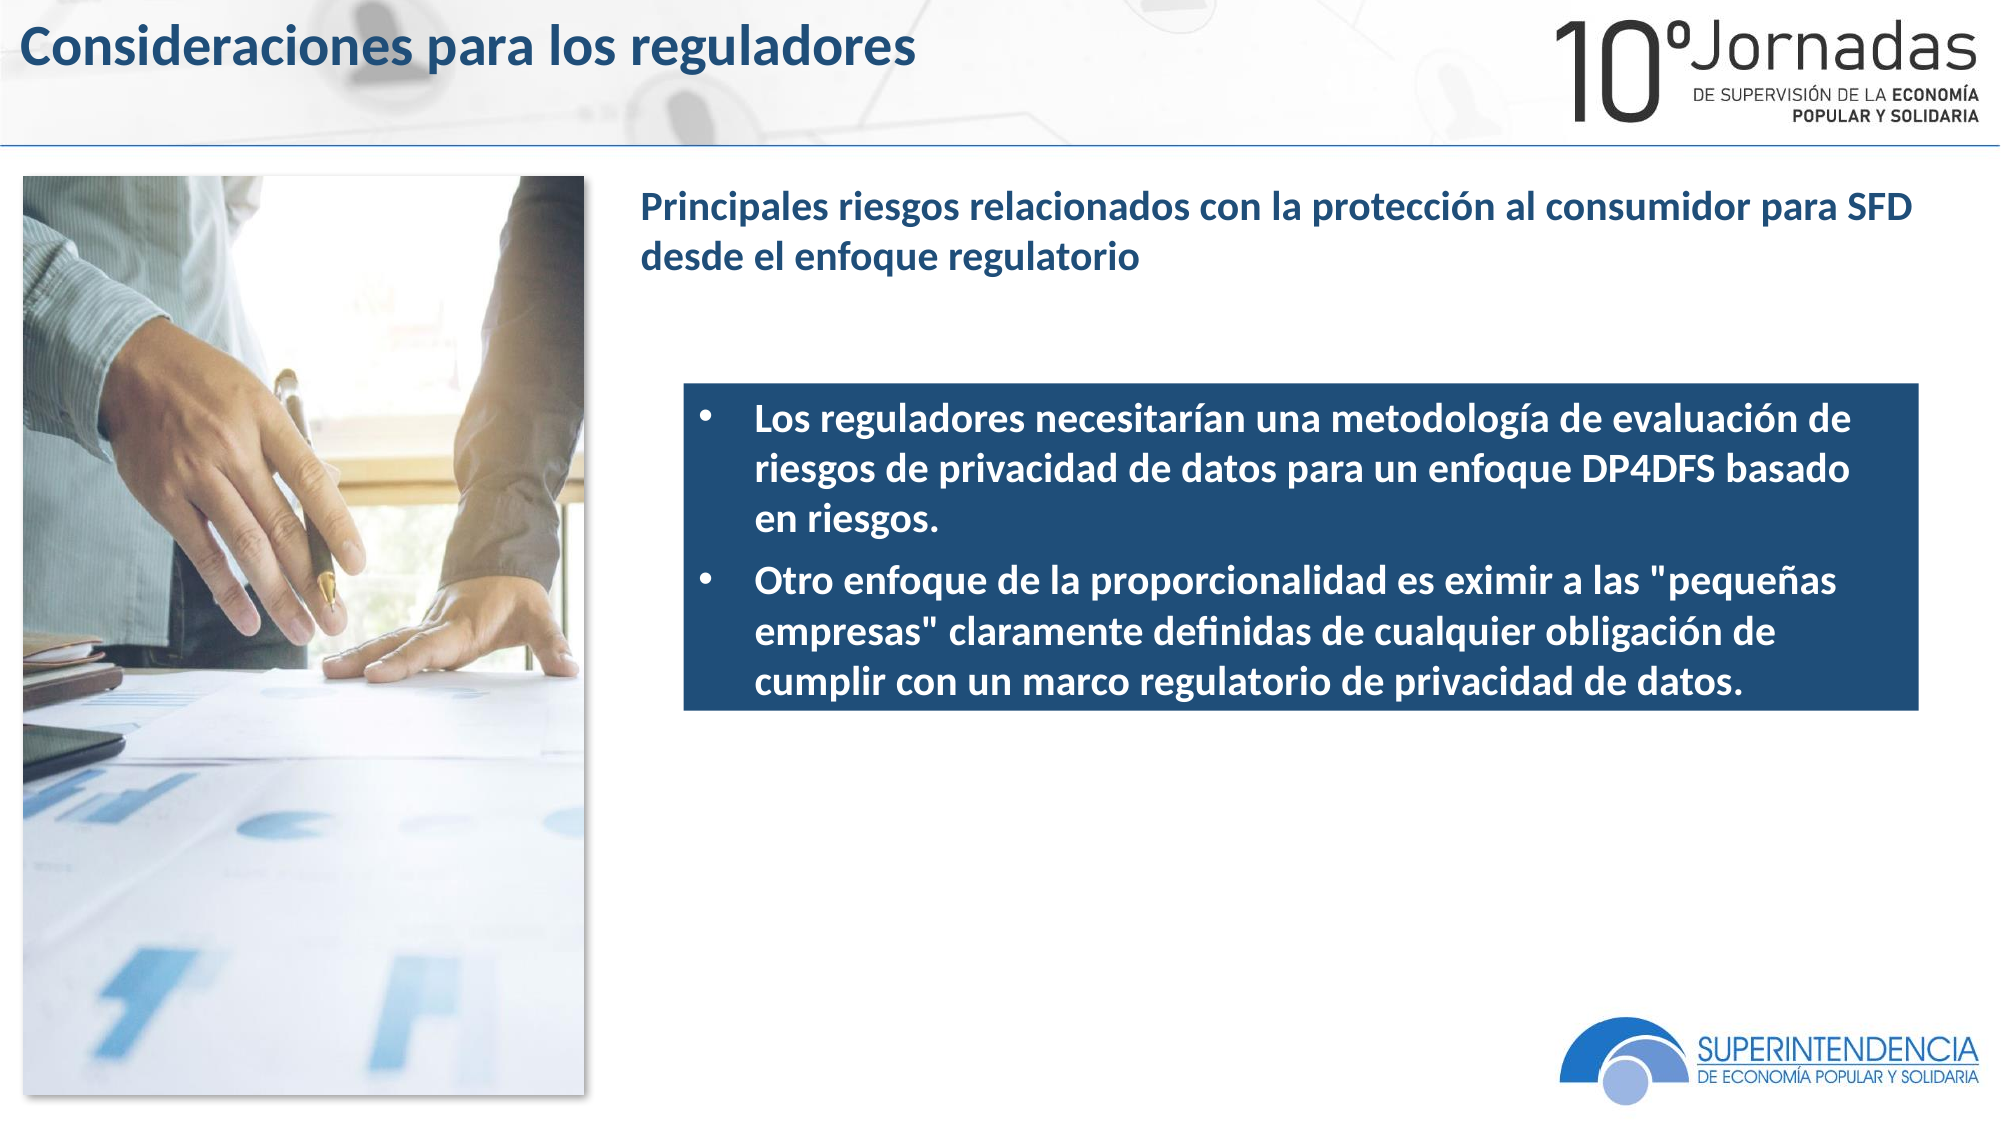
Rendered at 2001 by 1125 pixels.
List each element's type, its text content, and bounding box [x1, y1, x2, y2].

text_box Consideraciones para los reguladores [5, 0, 932, 85]
text_box Los reguladores necesitarían una metodología de evaluación de riesgos de privacidad de datos para un enfoque DP4DFS basado en riesgos. Otro enfoque de la proporcionalidad es eximir a las "pequeñas empresas" claramente definidas de cualquier obligación de cumplir con un marco regulatorio de privacidad de datos. [683, 383, 1919, 711]
picture [0, 0, 2001, 1125]
text_box Principales riesgos relacionados con la protección al consumidor para SFD desde el enfoque regulatorio [625, 171, 1977, 329]
